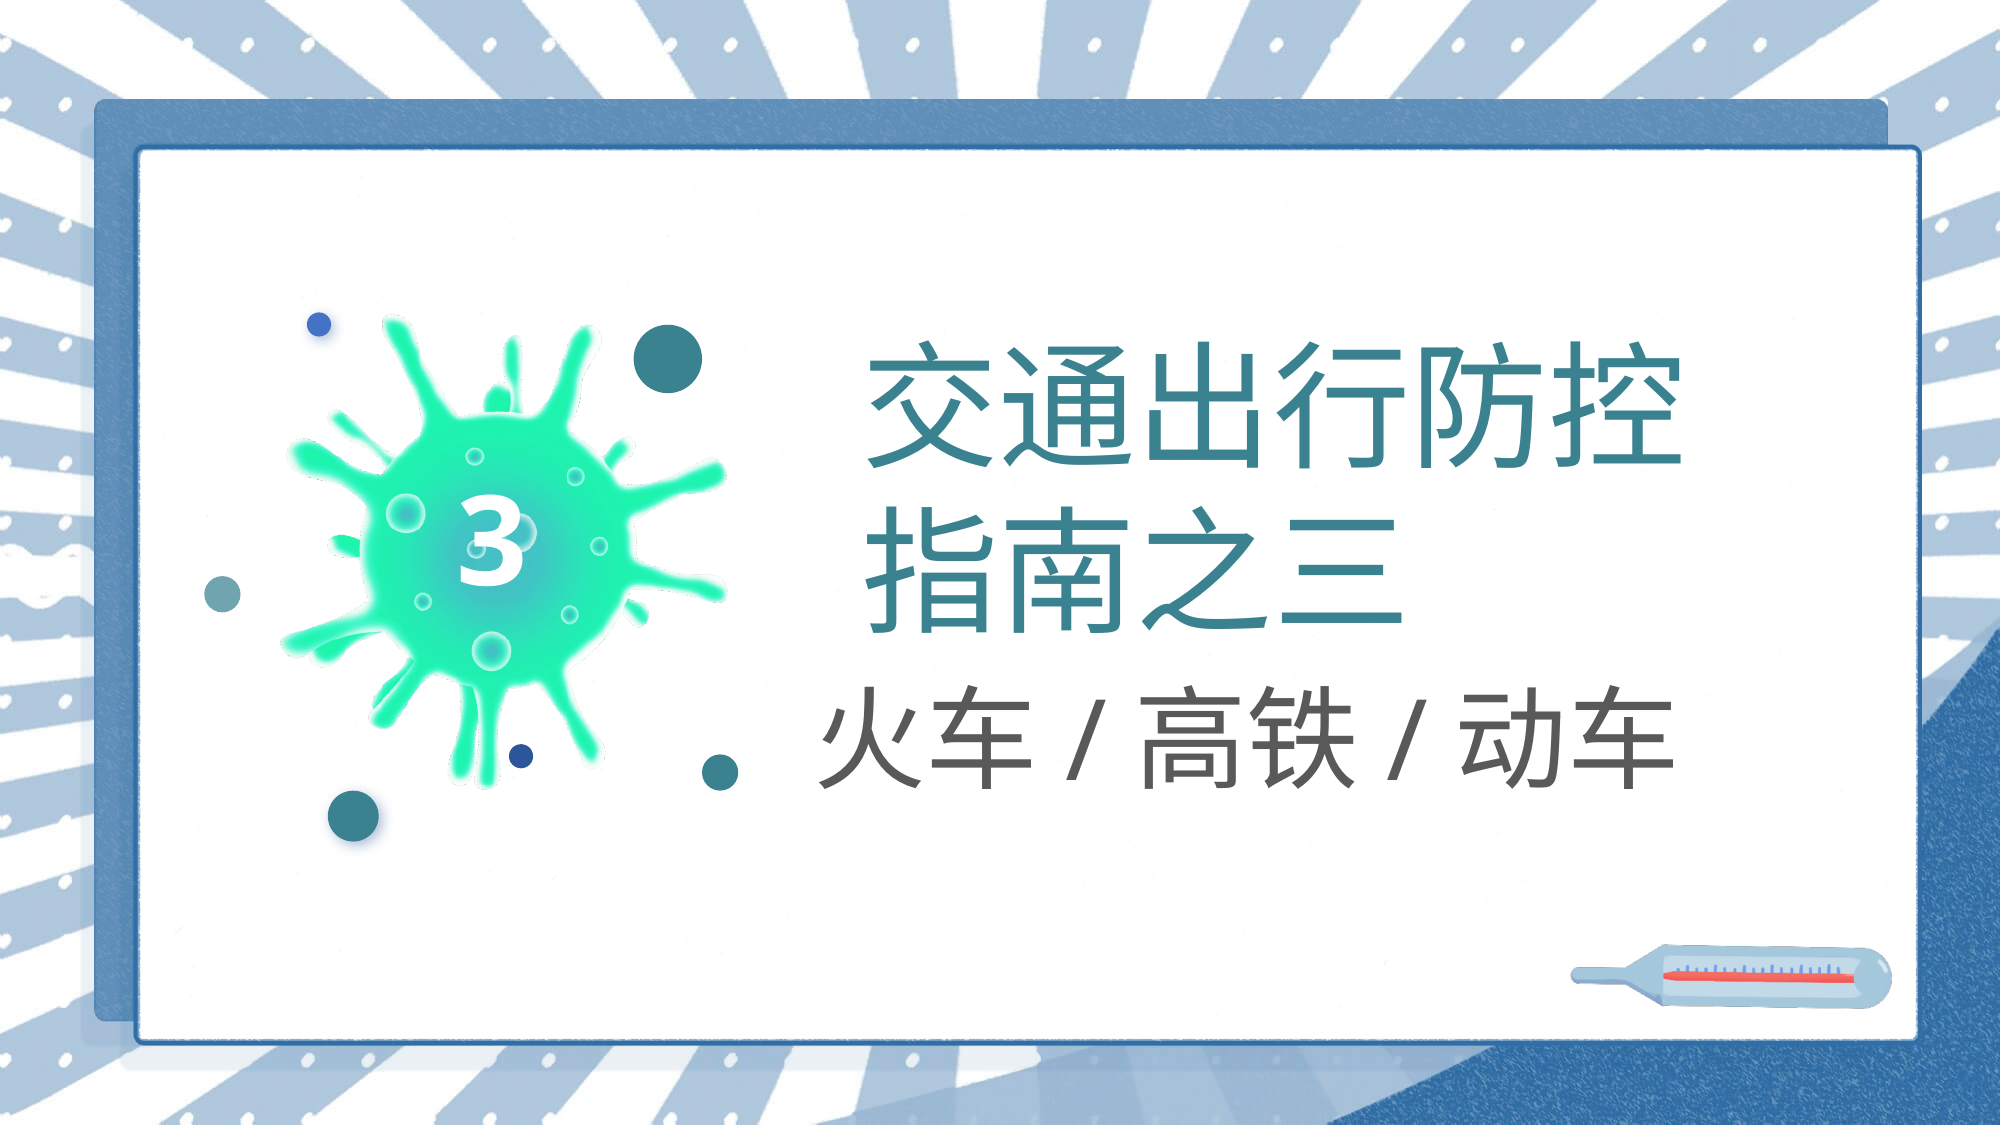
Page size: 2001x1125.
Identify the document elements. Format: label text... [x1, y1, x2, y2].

text_box 火车/高铁/动车 [798, 660, 1695, 811]
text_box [127, 268, 739, 797]
text_box [326, 797, 380, 843]
text_box 交通出行防控 指南之三 [846, 312, 1701, 657]
picture [0, 0, 2000, 1125]
